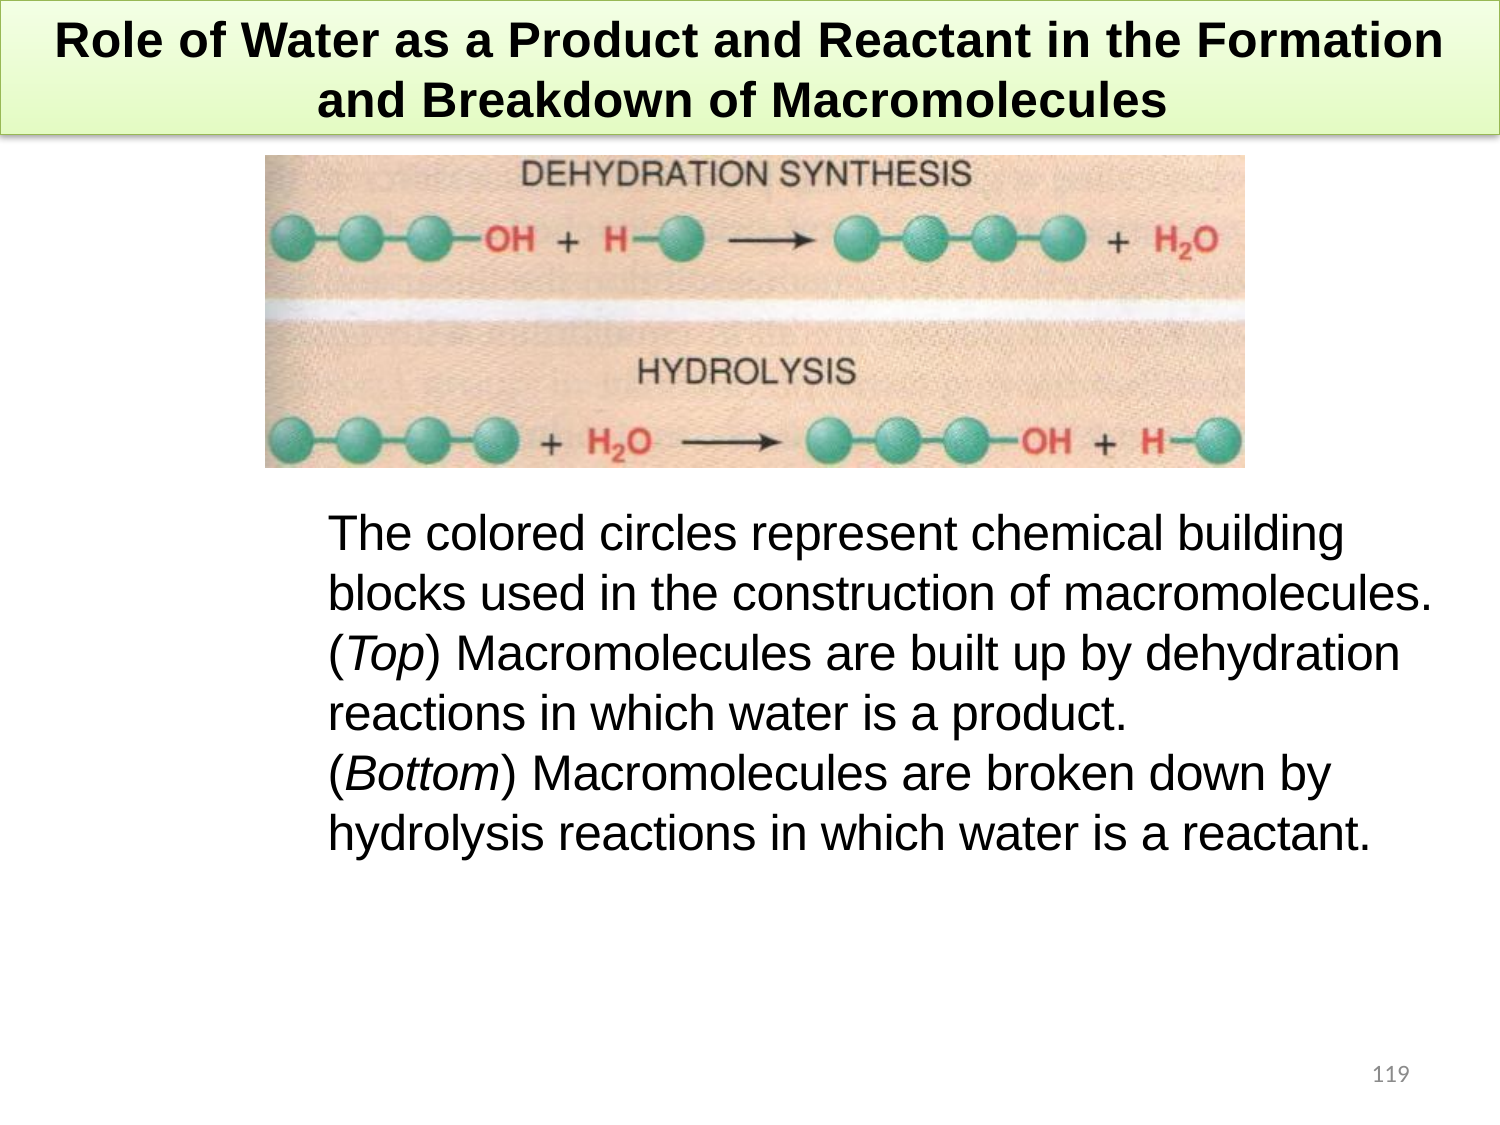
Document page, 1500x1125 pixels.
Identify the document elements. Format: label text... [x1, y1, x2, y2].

slide_number 119 [1074, 1042, 1425, 1103]
text_box The colored circles represent chemical building blocks used in the construction of macromolecules. (Top) Macromolecules are built up by dehydration reactions in which water is a product. (Bottom) Macromolecules are broken down by hydrolysis reactions in which water is a reactant. [312, 493, 1500, 868]
text_box Role of Water as a Product and Reactant in the Formation and Breakdown of Macromolecules [0, 0, 1500, 135]
picture [265, 155, 1245, 469]
